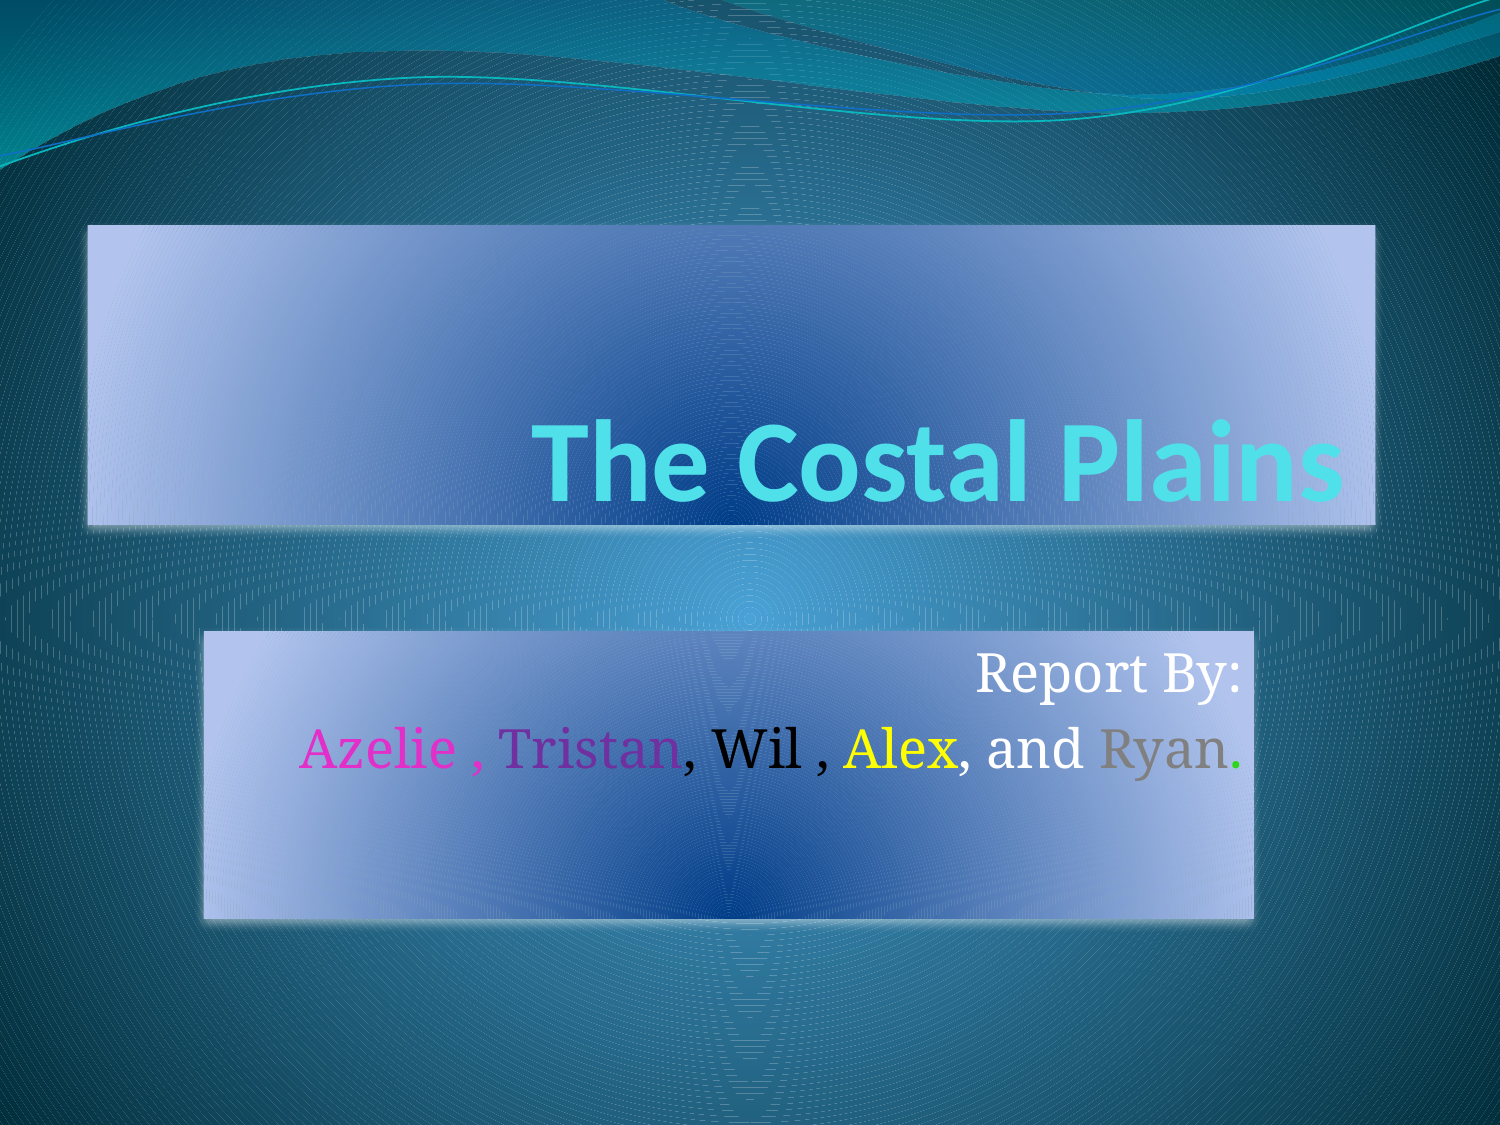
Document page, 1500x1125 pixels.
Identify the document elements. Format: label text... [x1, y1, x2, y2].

subtitle Report By: Azelie , Tristan, Wil , Alex, and Ryan. [203, 631, 1254, 919]
title The Costal Plains [87, 224, 1376, 525]
